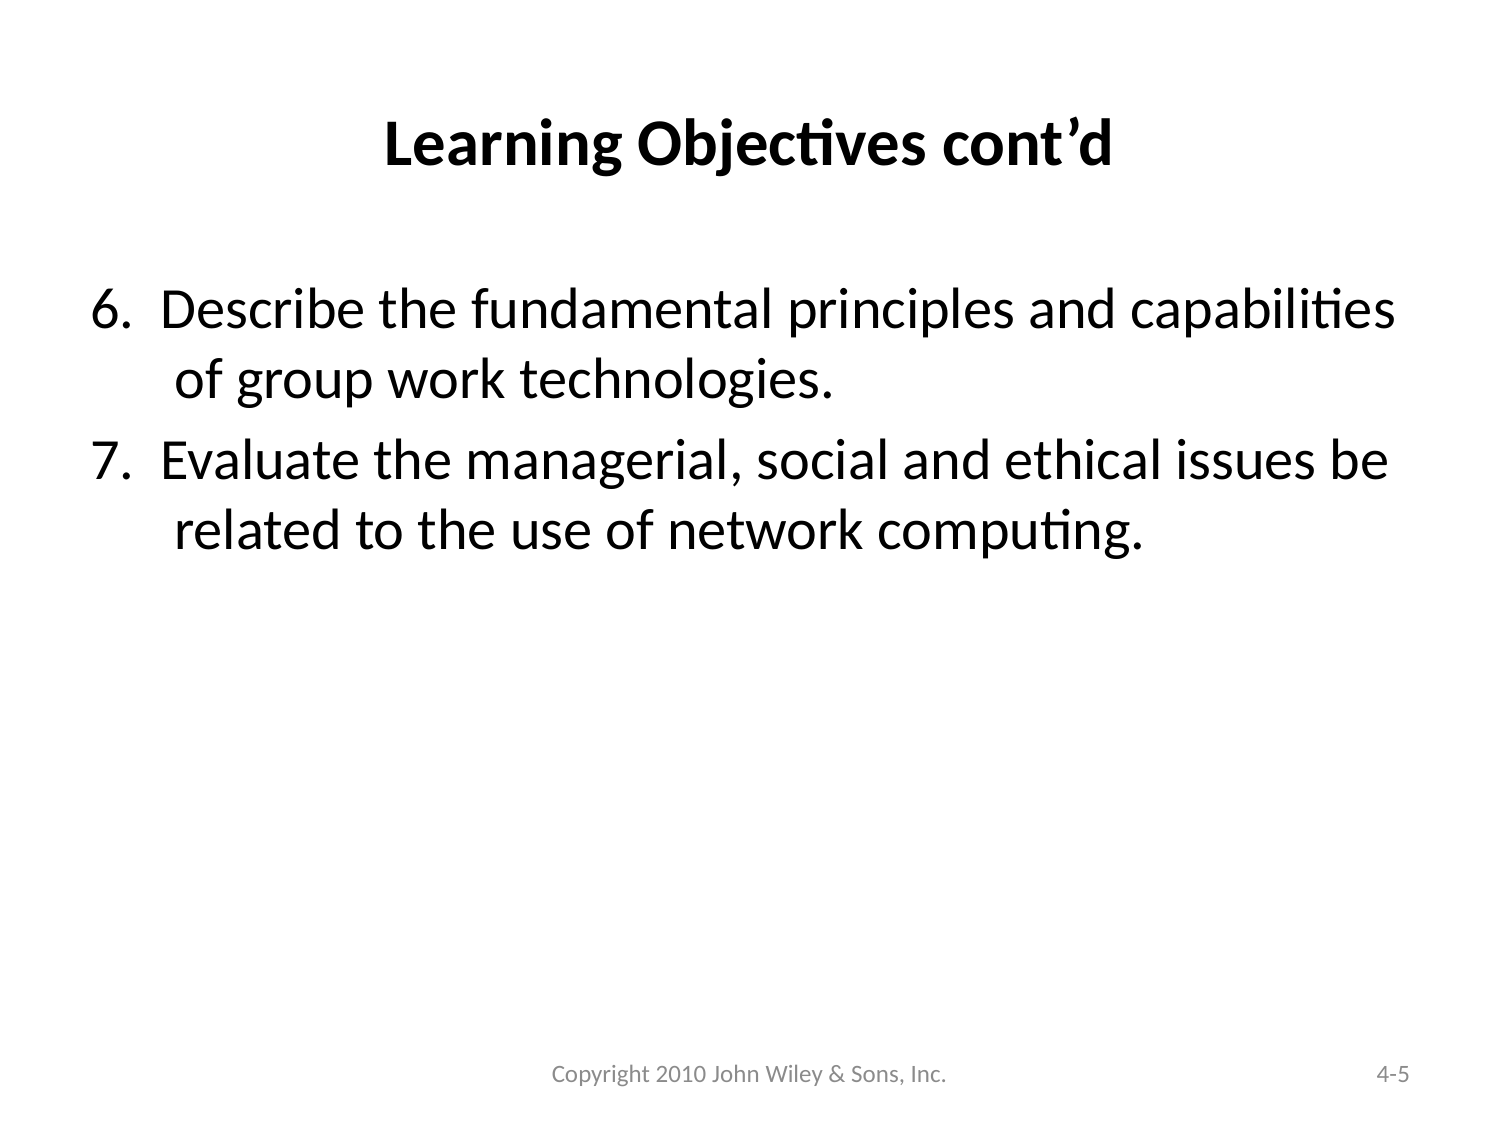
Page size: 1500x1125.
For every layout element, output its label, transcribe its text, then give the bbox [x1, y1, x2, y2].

title Learning Objectives cont’d [75, 45, 1425, 233]
list 6. Describe the fundamental principles and capabilities of group work technologies. 7. Evaluate the managerial, social and ethical issues be related to the use of network computing. [75, 262, 1425, 1005]
slide_number 4-5 [1074, 1042, 1425, 1103]
footer Copyright 2010 John Wiley & Sons, Inc. [512, 1042, 988, 1103]
